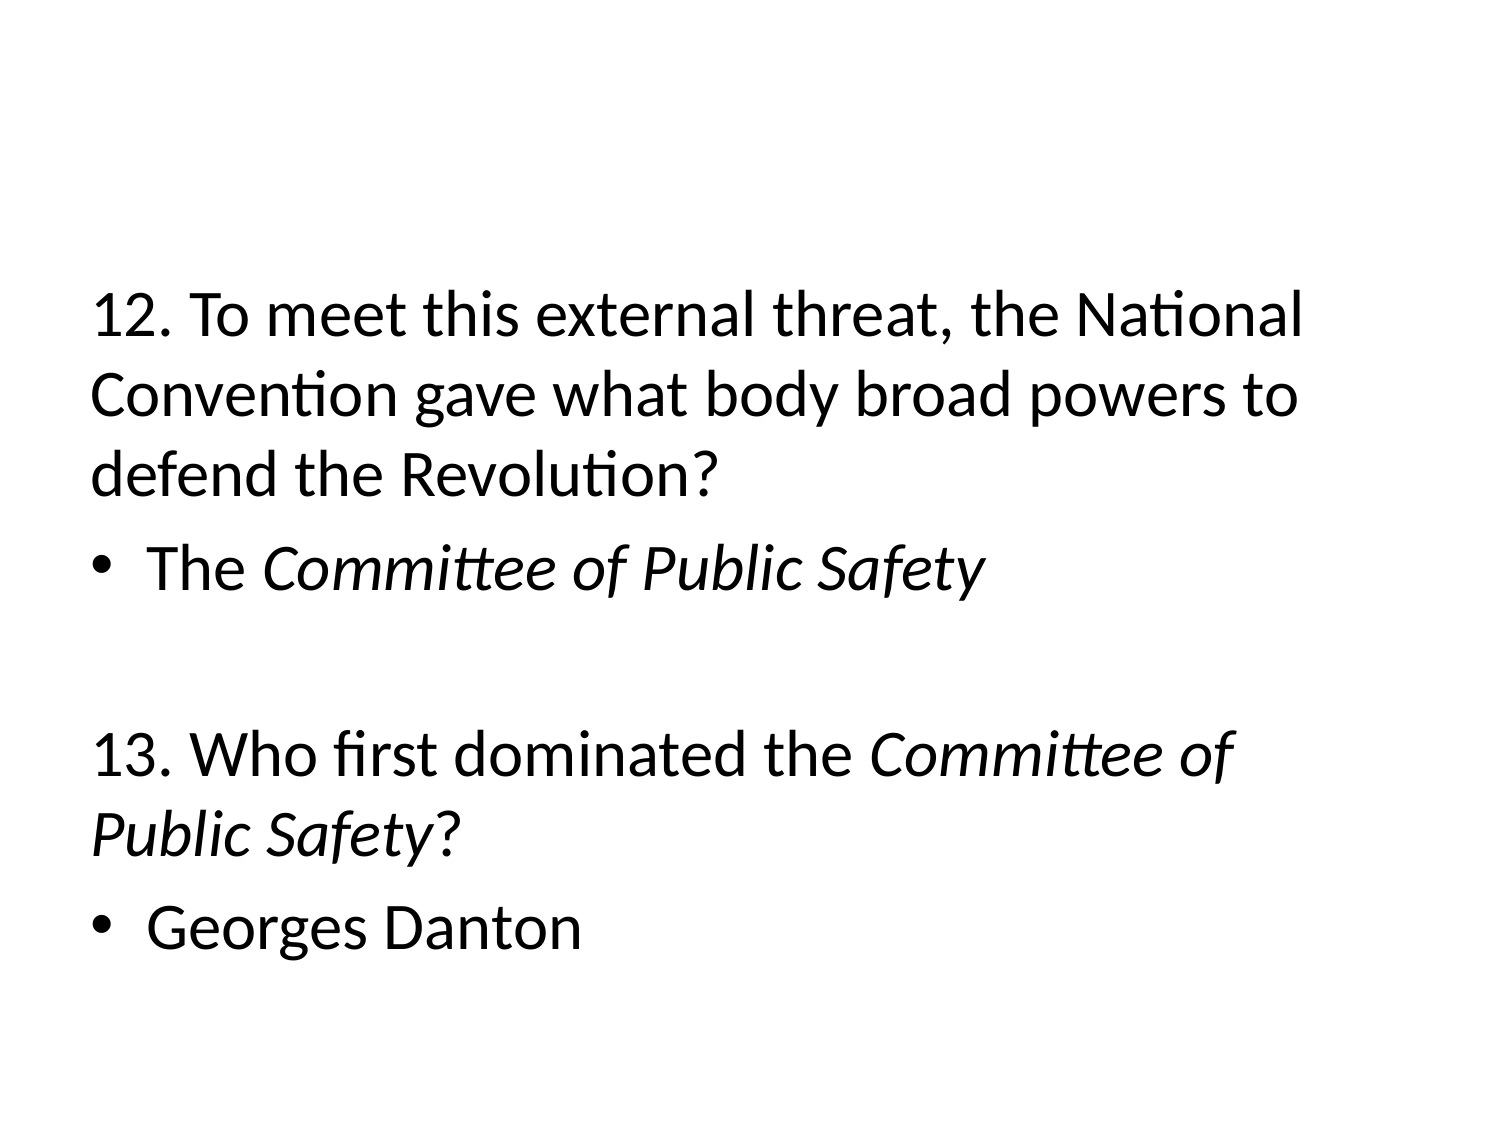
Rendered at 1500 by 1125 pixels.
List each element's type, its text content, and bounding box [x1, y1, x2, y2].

list 12. To meet this external threat, the National Convention gave what body broad powers to defend the Revolution? The Committee of Public Safety 13. Who first dominated the Committee of Public Safety? Georges Danton [75, 262, 1425, 1005]
